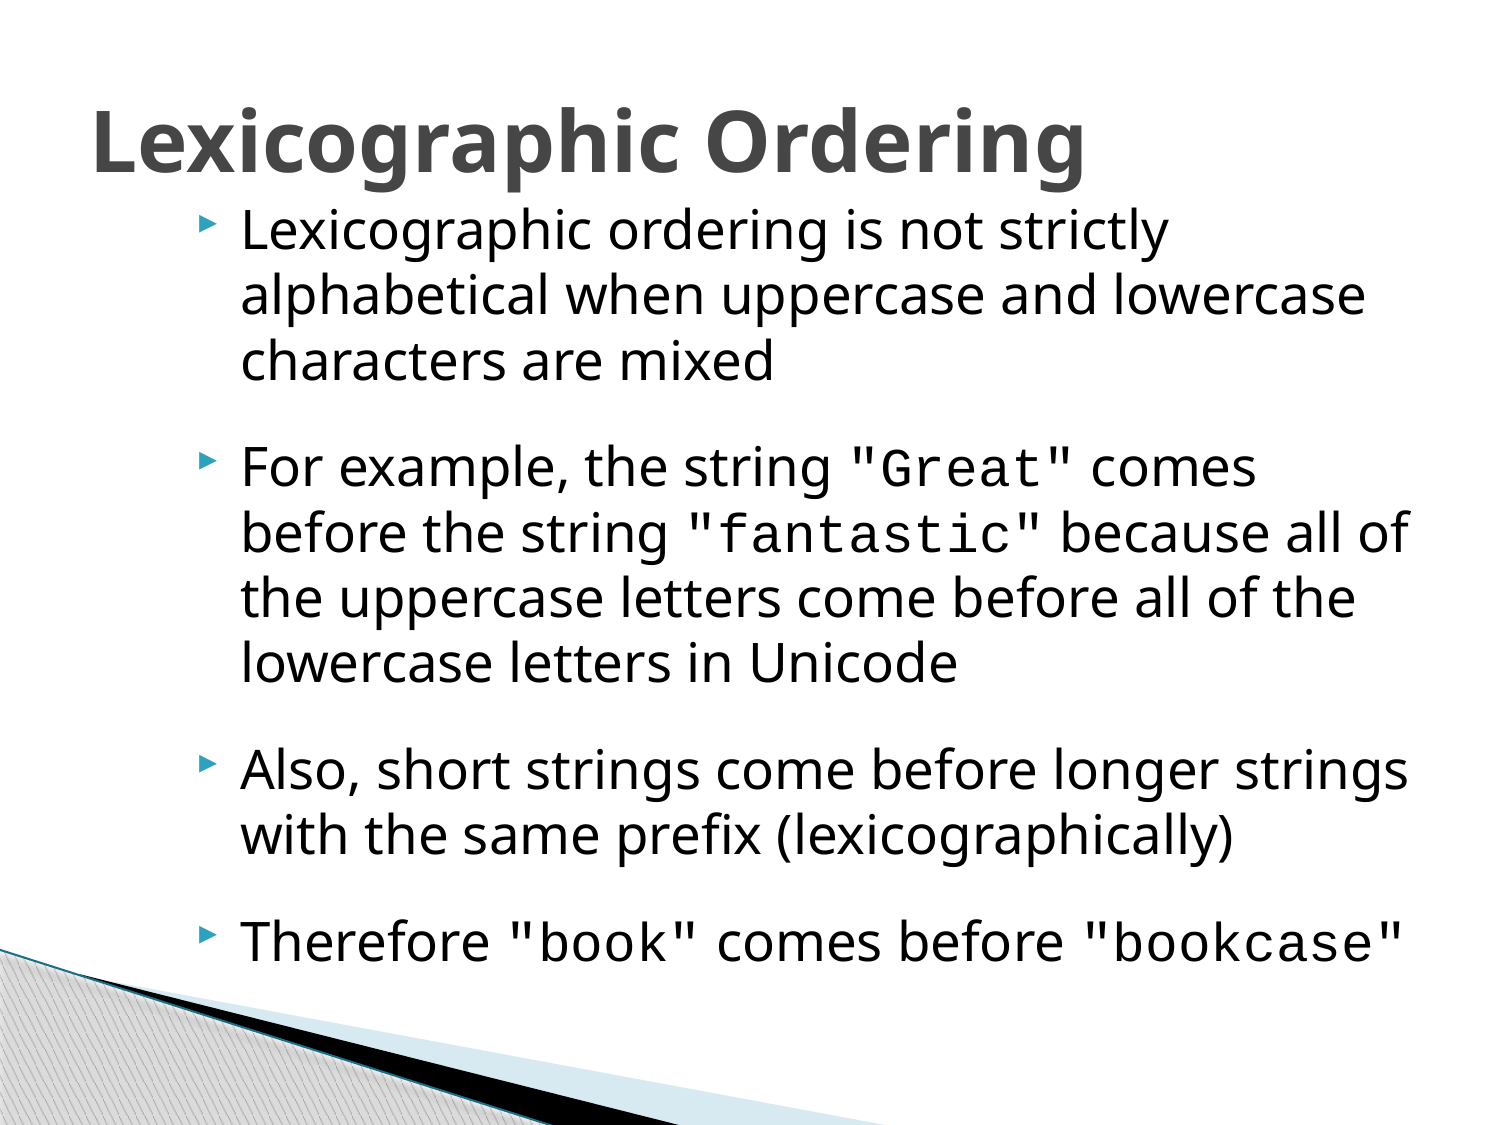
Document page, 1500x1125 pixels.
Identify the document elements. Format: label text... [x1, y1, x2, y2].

title Lexicographic Ordering [75, 45, 1425, 233]
list Lexicographic ordering is not strictly alphabetical when uppercase and lowercase characters are mixed For example, the string "Great" comes before the string "fantastic" because all of the uppercase letters come before all of the lowercase letters in Unicode Also, short strings come before longer strings with the same prefix (lexicographically) Therefore "book" comes before "bookcase" [162, 187, 1450, 993]
